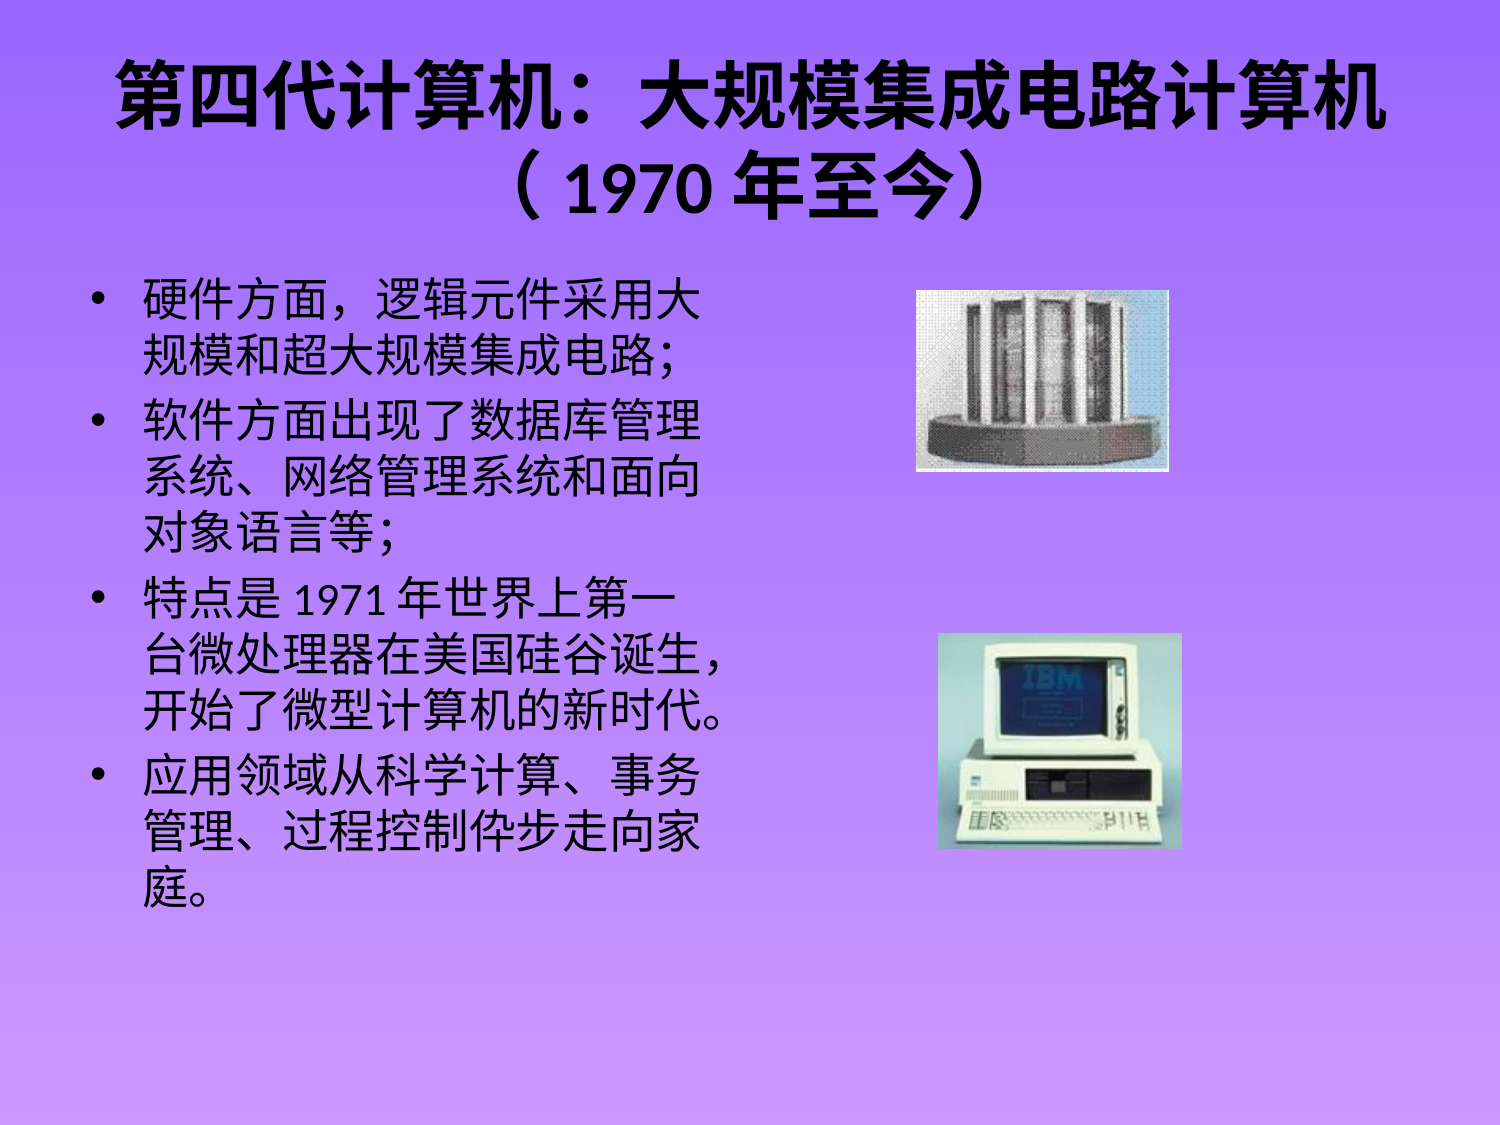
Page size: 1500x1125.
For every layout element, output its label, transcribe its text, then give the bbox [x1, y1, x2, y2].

list 硬件方面，逻辑元件采用大规模和超大规模集成电路； 软件方面出现了数据库管理系统、网络管理系统和面向对象语言等； 特点是1971年世界上第一台微处理器在美国硅谷诞生，开始了微型计算机的新时代。 应用领域从科学计算、事务管理、过程控制伜步走向家庭。 [75, 262, 738, 1005]
picture [938, 633, 1182, 850]
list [916, 290, 1169, 473]
title 第四代计算机：大规模集成电路计算机（1970年至今） [75, 45, 1425, 233]
